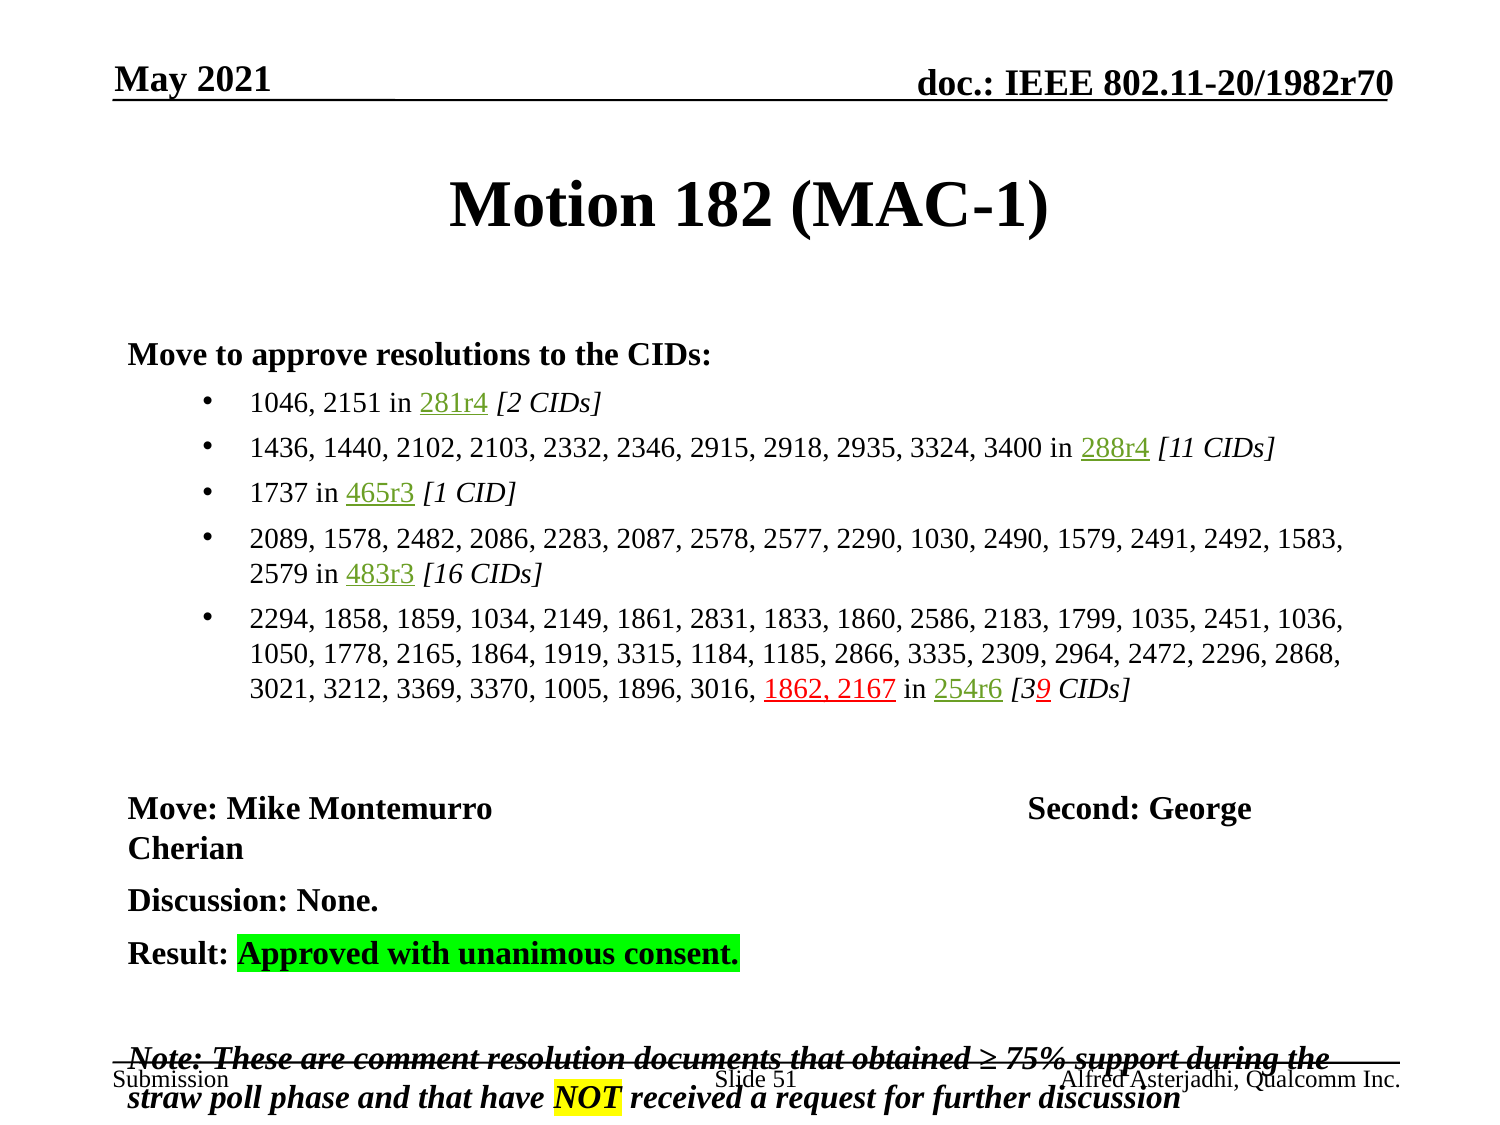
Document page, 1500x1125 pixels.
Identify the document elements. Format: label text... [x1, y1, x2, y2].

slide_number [114, 54, 423, 100]
footer Alfred Asterjadhi, Qualcomm Inc. [878, 1061, 1402, 1093]
title Motion 182 (MAC-1) [112, 112, 1388, 288]
list Move to approve resolutions to the CIDs: 1046, 2151 in 281r4 [2 CIDs] 1436, 1440, 2102, 2103, 2332, 2346, 2915, 2918, 2935, 3324, 3400 in 288r4 [11 CIDs] 1737 in 465r3 [1 CID] 2089, 1578, 2482, 2086, 2283, 2087, 2578, 2577, 2290, 1030, 2490, 1579, 2491, 2492, 1583, 2579 in 483r3 [16 CIDs] 2294, 1858, 1859, 1034, 2149, 1861, 2831, 1833, 1860, 2586, 2183, 1799, 1035, 2451, 1036, 1050, 1778, 2165, 1864, 1919, 3315, 1184, 1185, 2866, 3335, 2309, 2964, 2472, 2296, 2868, 3021, 3212, 3369, 3370, 1005, 1896, 3016, 1862, 2167 in 254r6 [39 CIDs] Move: Mike Montemurro Second: George Cherian Discussion: None. Result: Approved with unanimous consent. Note: These are comment resolution documents that obtained ≥ 75% support during the straw poll phase and that have NOT received a request for further discussion [112, 324, 1388, 1063]
slide_number Slide 51 [712, 1061, 800, 1123]
